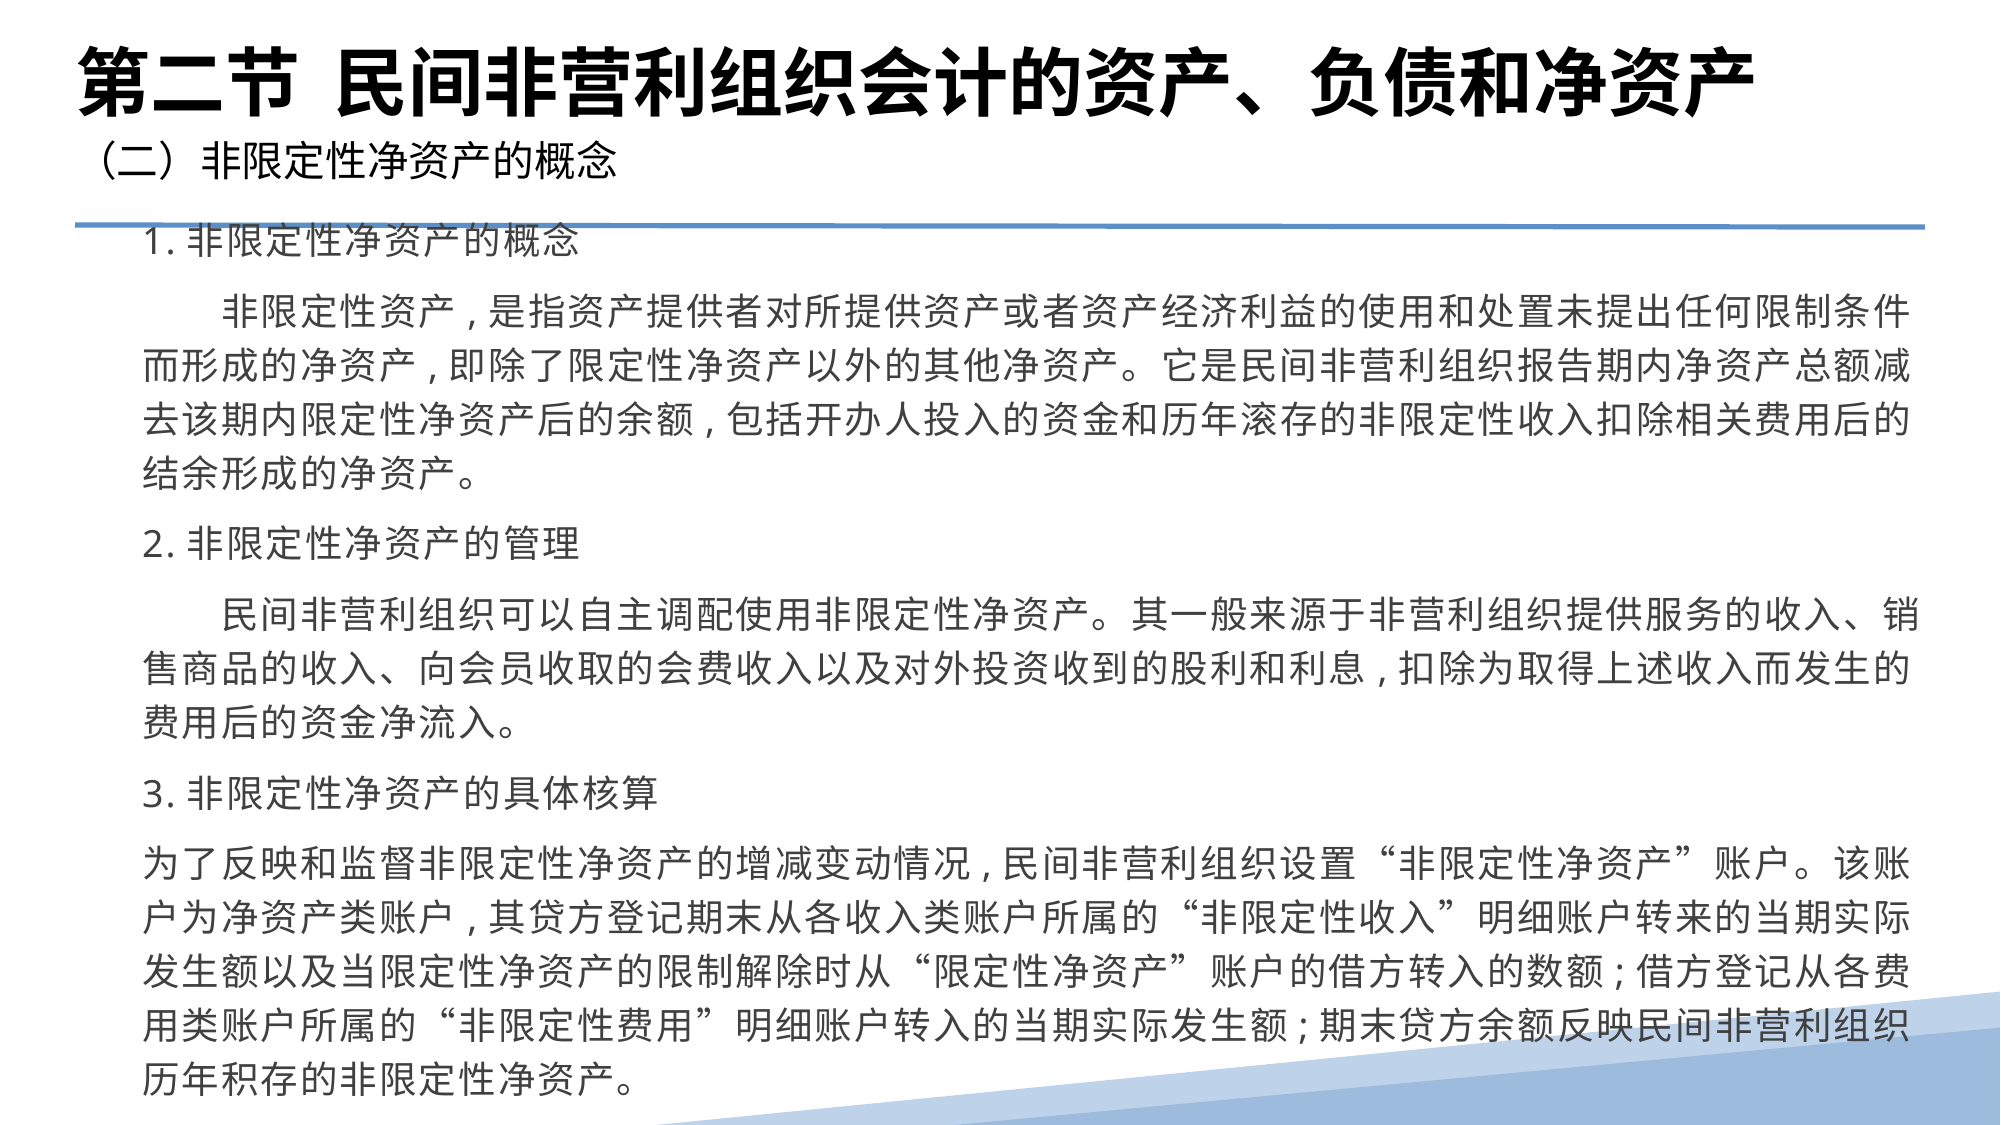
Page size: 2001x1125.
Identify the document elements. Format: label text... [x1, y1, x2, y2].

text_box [74, 224, 1925, 228]
text_box （二）非限定性净资产的概念 [75, 124, 1925, 200]
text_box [656, 991, 2000, 1125]
text_box 第二节 民间非营利组织会计的资产、负债和净资产 [75, 24, 1925, 124]
text_box 1.非限定性净资产的概念 非限定性资产,是指资产提供者对所提供资产或者资产经济利益的使用和处置未提出任何限制条件而形成的净资产,即除了限定性净资产以外的其他净资产。它是民间非营利组织报告期内净资产总额减去该期内限定性净资产后的余额,包括开办人投入的资金和历年滚存的非限定性收入扣除相关费用后的结余形成的净资产。 2.非限定性净资产的管理 民间非营利组织可以自主调配使用非限定性净资产。其一般来源于非营利组织提供服务的收入、销售商品的收入、向会员收取的会费收入以及对外投资收到的股利和利息,扣除为取得上述收入而发生的费用后的资金净流入。 3.非限定性净资产的具体核算 为了反映和监督非限定性净资产的增减变动情况,民间非营利组织设置“非限定性净资产”账户。该账户为净资产类账户,其贷方登记期末从各收入类账户所属的“非限定性收入”明细账户转来的当期实际发生额以及当限定性净资产的限制解除时从“限定性净资产”账户的借方转入的数额;借方登记从各费用类账户所属的“非限定性费用”明细账户转入的当期实际发生额;期末贷方余额反映民间非营利组织历年积存的非限定性净资产。 [131, 239, 1952, 1071]
